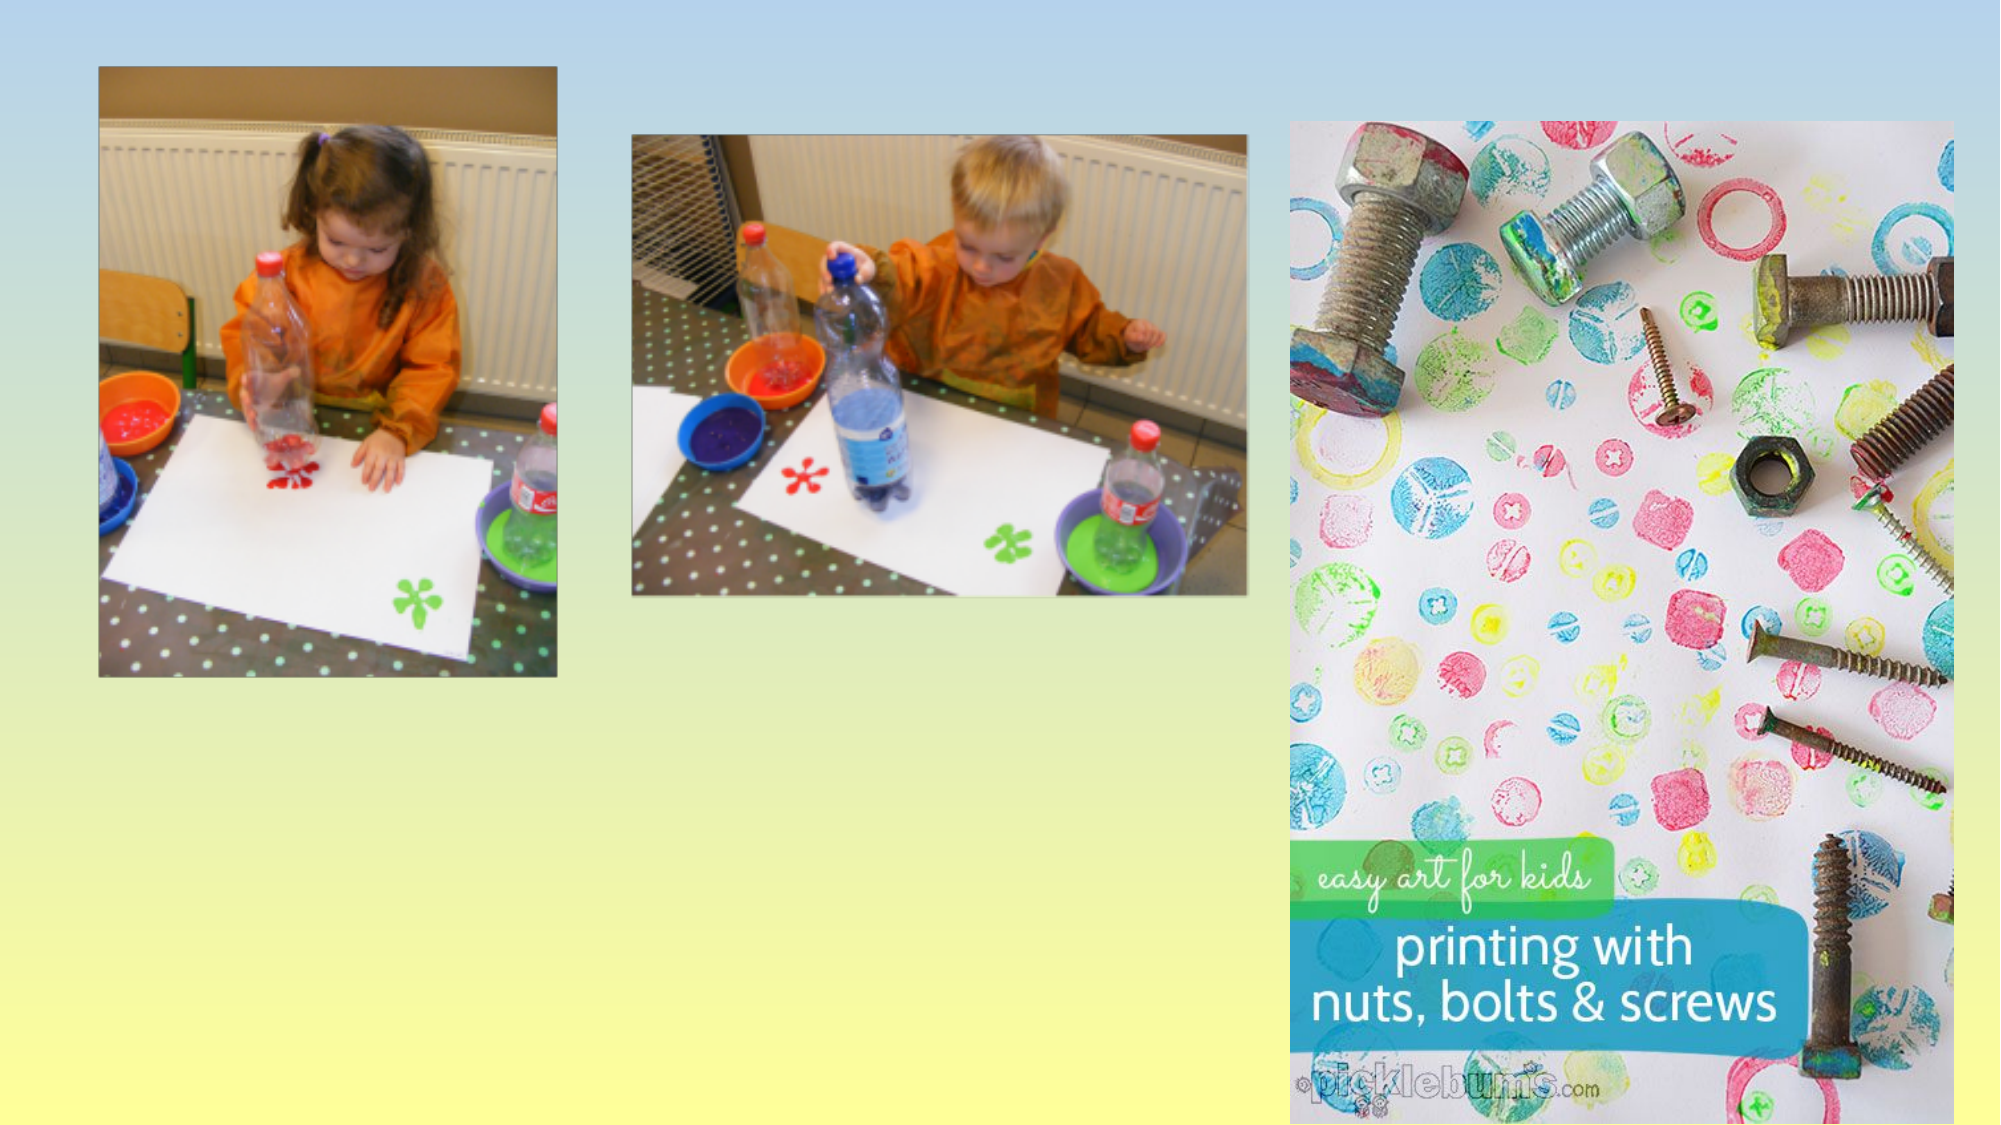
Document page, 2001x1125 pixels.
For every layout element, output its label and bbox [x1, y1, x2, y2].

list [1290, 121, 1954, 1124]
picture [95, 65, 1912, 681]
